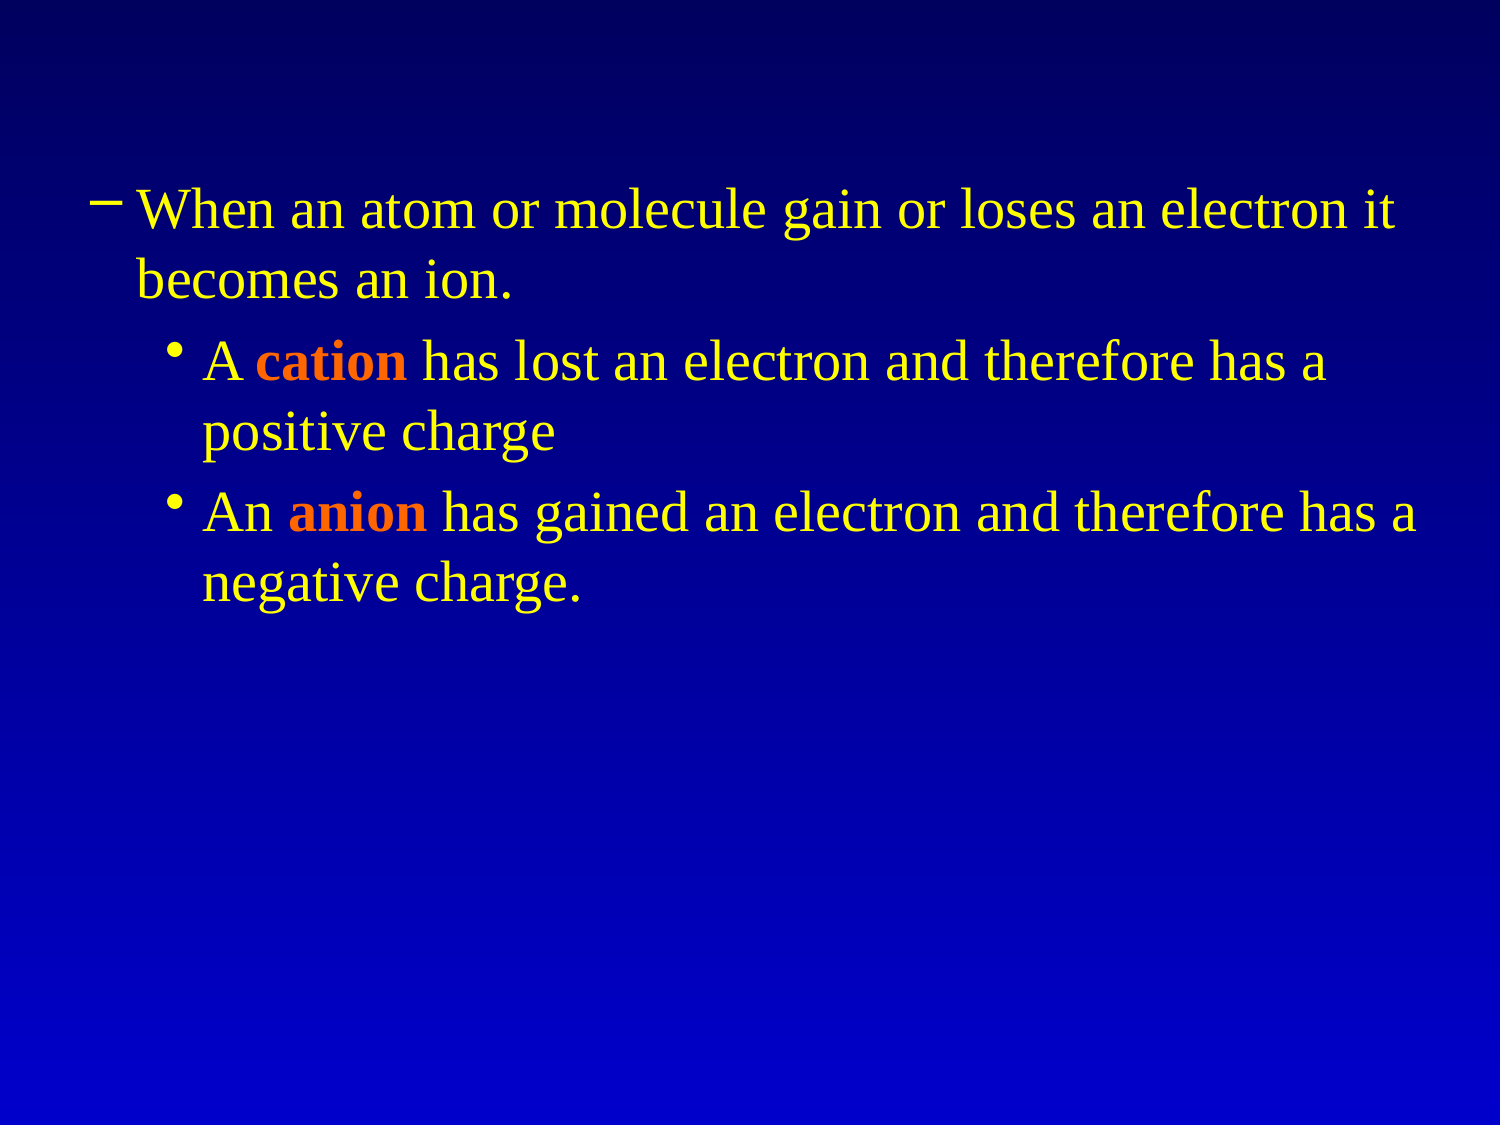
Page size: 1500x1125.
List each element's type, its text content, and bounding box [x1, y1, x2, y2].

list When an atom or molecule gain or loses an electron it becomes an ion. A cation has lost an electron and therefore has a positive charge An anion has gained an electron and therefore has a negative charge. [0, 162, 1500, 1125]
